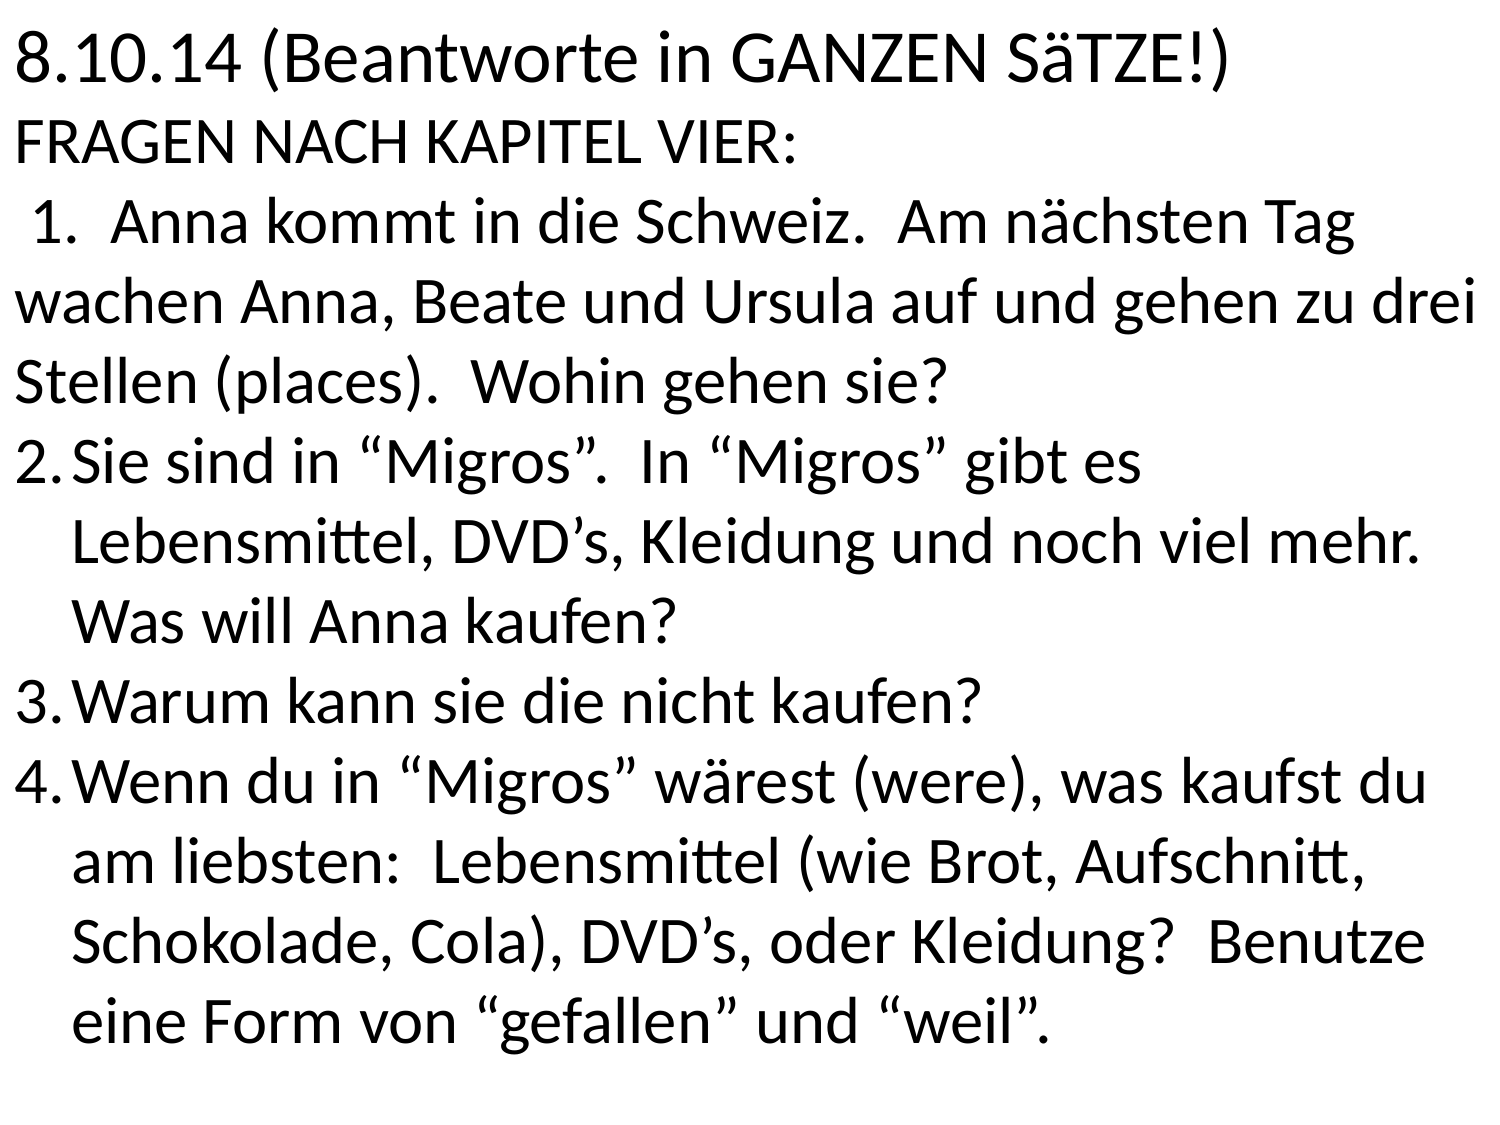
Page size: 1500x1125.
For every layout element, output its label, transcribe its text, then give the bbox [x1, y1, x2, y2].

text_box 8.10.14 (Beantworte in GANZEN SäTZE!) FRAGEN NACH KAPITEL VIER: 1. Anna kommt in die Schweiz. Am nächsten Tag wachen Anna, Beate und Ursula auf und gehen zu drei Stellen (places). Wohin gehen sie? Sie sind in “Migros”. In “Migros” gibt es Lebensmittel, DVD’s, Kleidung und noch viel mehr. Was will Anna kaufen? Warum kann sie die nicht kaufen? Wenn du in “Migros” wärest (were), was kaufst du am liebsten: Lebensmittel (wie Brot, Aufschnitt, Schokolade, Cola), DVD’s, oder Kleidung? Benutze eine Form von “gefallen” und “weil”. [0, 0, 1500, 1065]
